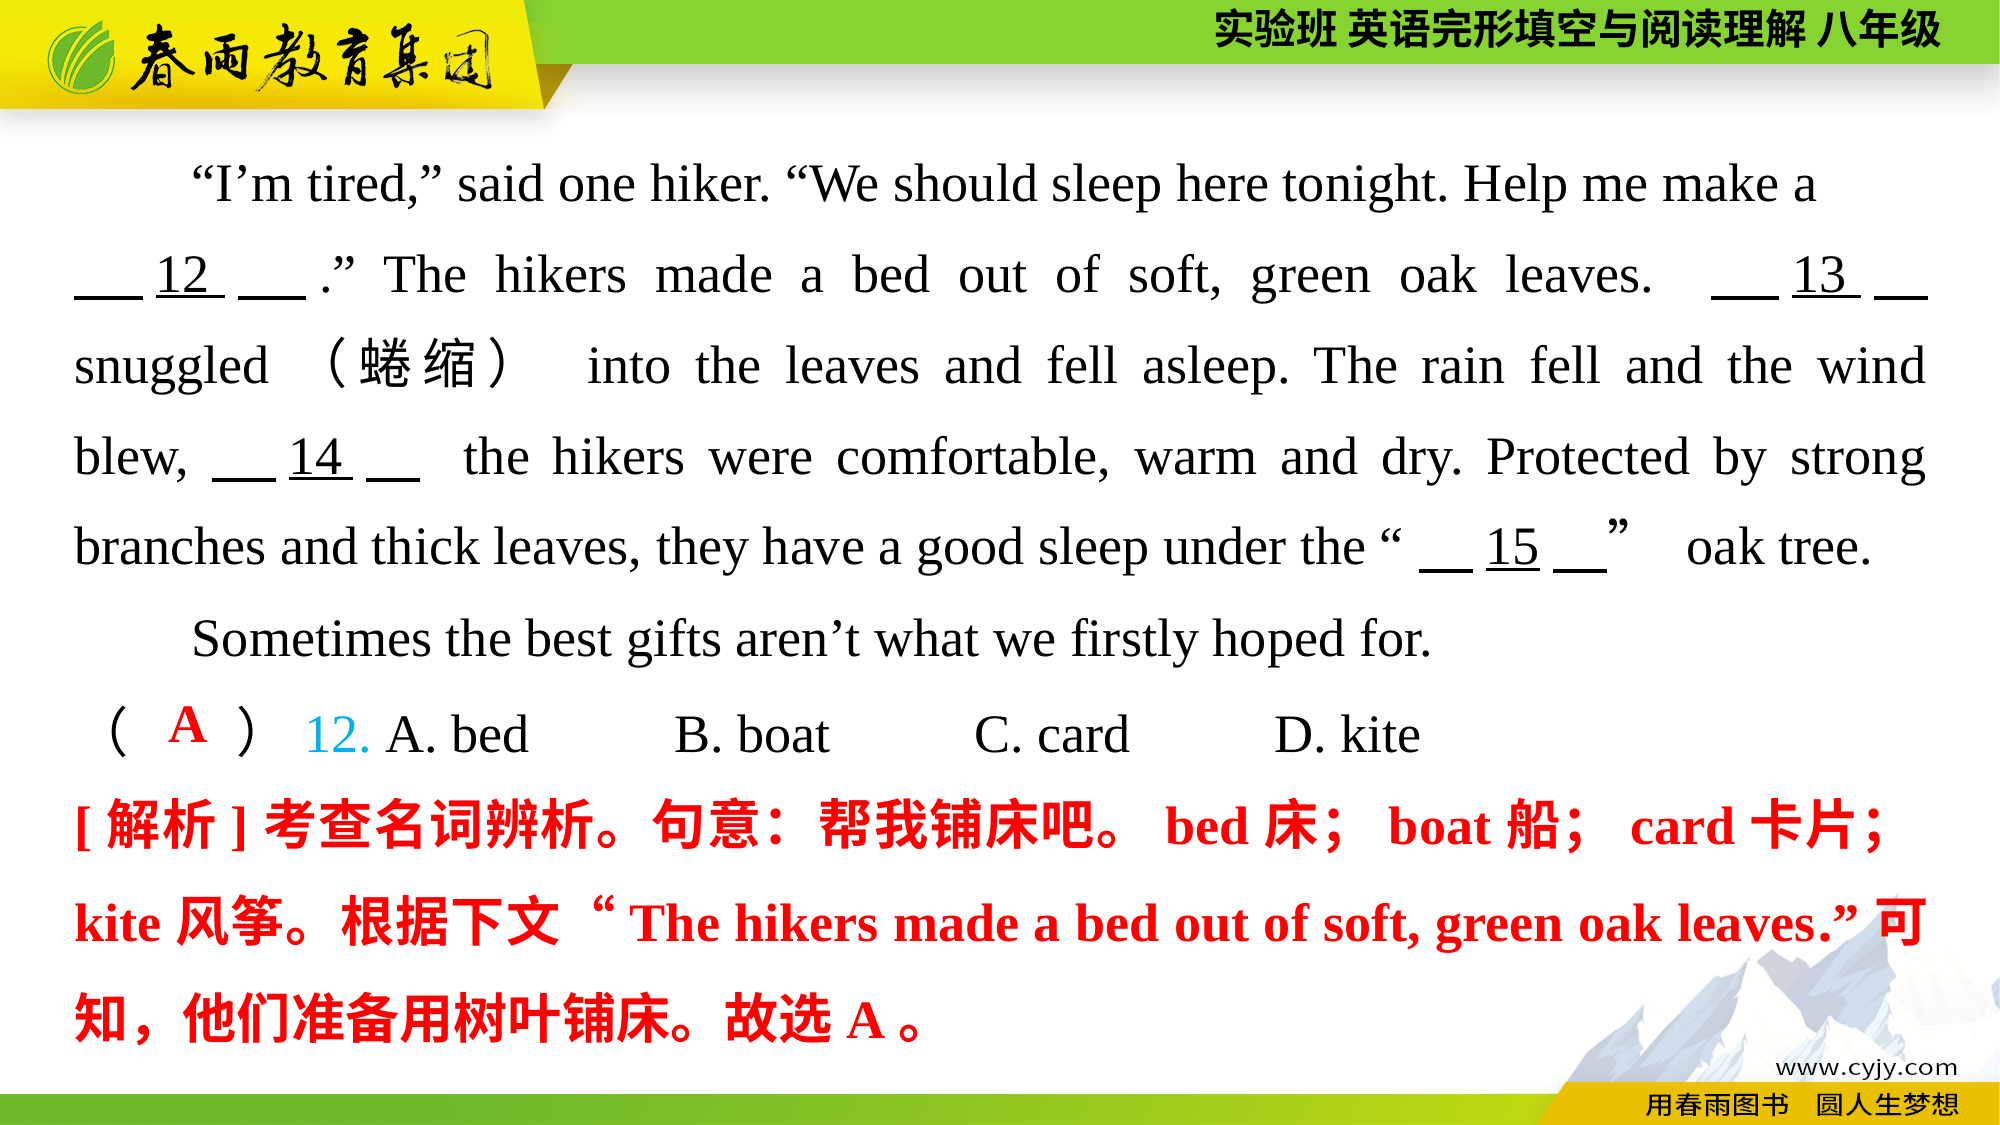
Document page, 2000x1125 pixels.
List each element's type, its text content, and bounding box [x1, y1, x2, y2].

text_box A [153, 681, 223, 750]
list “I’m tired,” said one hiker. “We should sleep here tonight. Help me make a 12 .” The hikers made a bed out of soft, green oak leaves. 13 snuggled（蜷缩） into the leaves and fell asleep. The rain fell and the wind blew, 14 the hikers were comfortable, warm and dry. Protected by strong branches and thick leaves, they have a good sleep under the “ 15 ” oak tree. Sometimes the best gifts aren’t what we firstly hoped for. [59, 113, 1944, 658]
text_box （ ）12. A. bed B. boat C. card D. kite [59, 658, 1944, 750]
picture [0, 0, 2000, 1125]
text_box [解析]考查名词辨析。句意：帮我铺床吧。bed床；boat船；card卡片；kite风筝。根据下文“The hikers made a bed out of soft, green oak leaves.”可知，他们准备用树叶铺床。故选A。 [59, 750, 1944, 1058]
